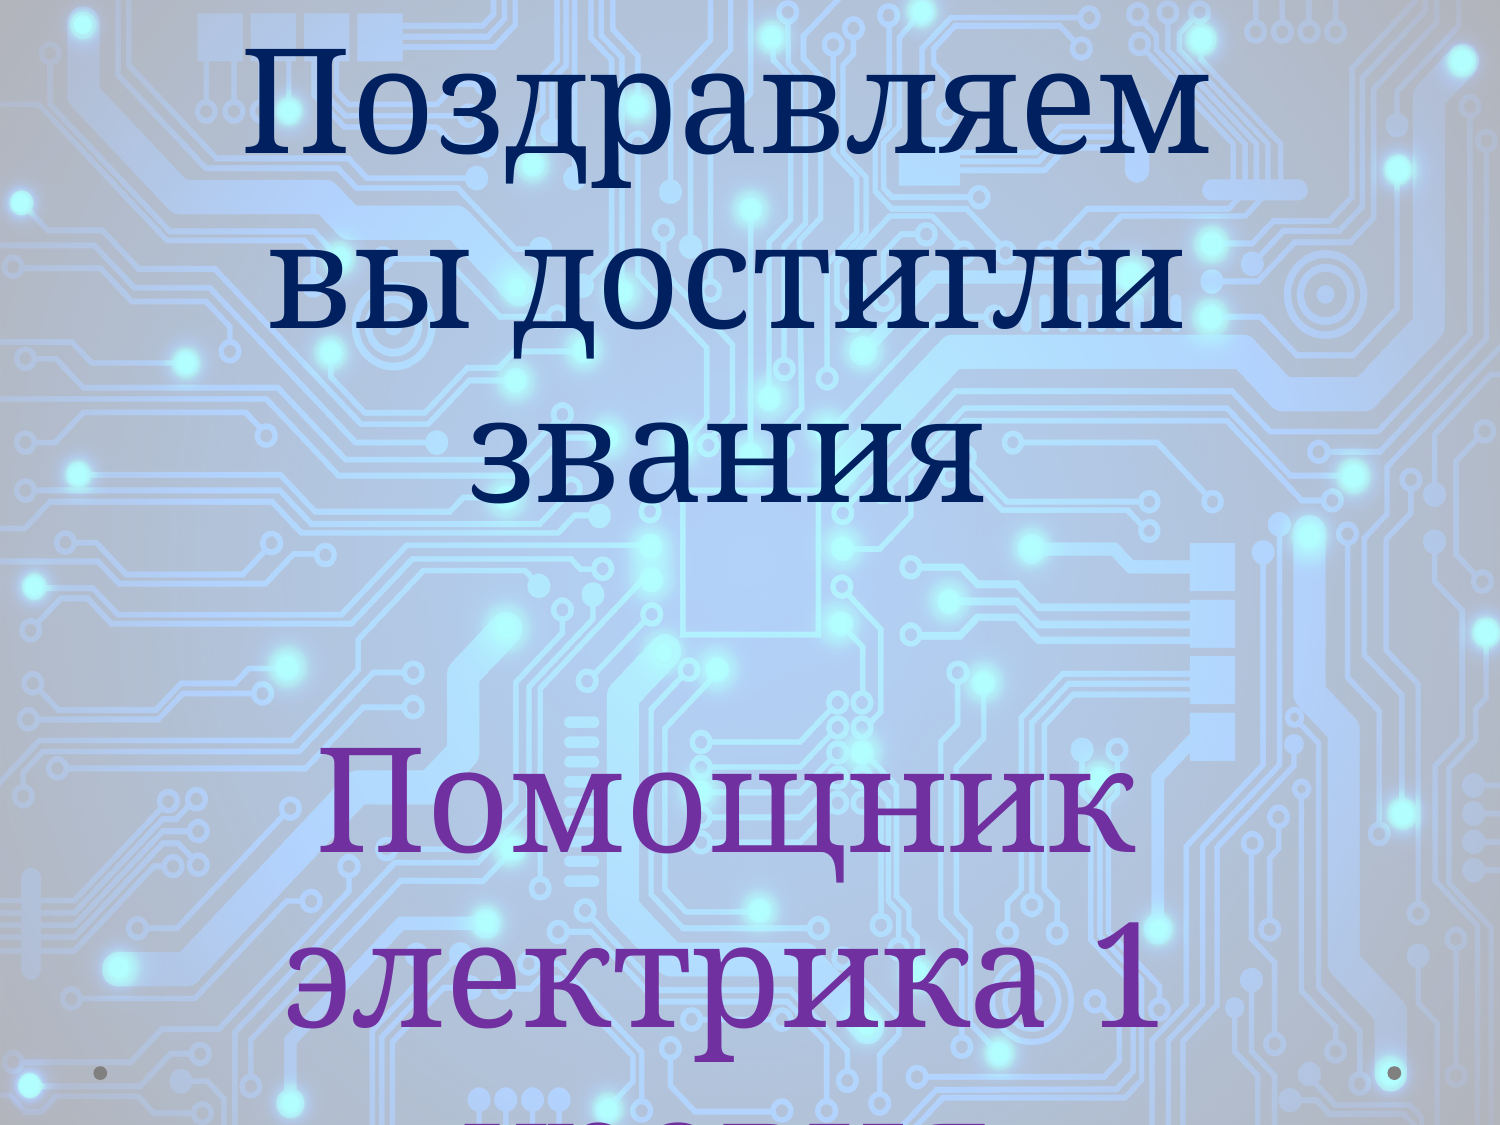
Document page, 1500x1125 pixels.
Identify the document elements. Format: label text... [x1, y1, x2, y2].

text_box Поздравляем вы достигли звания Помощник электрика 1 уровня [0, 0, 1453, 1125]
